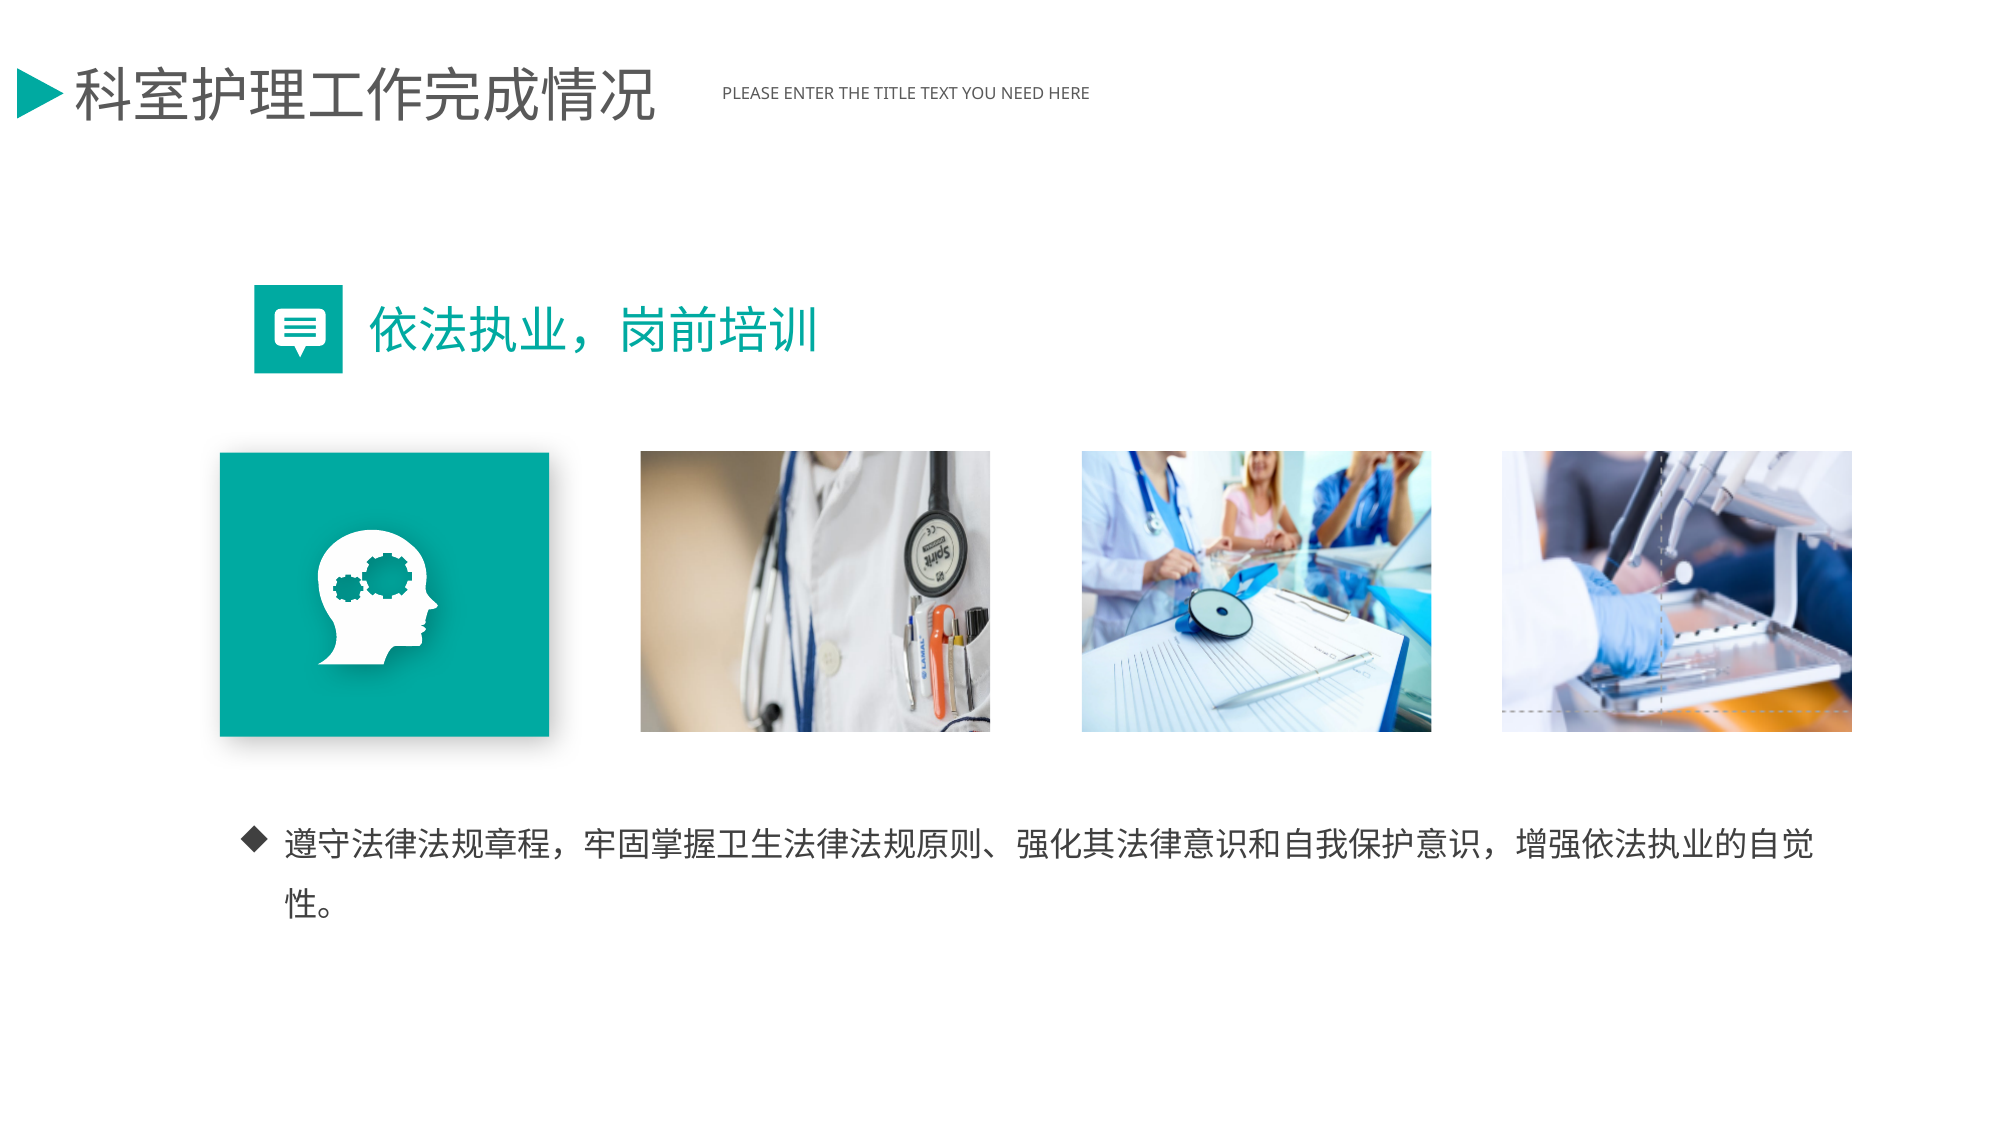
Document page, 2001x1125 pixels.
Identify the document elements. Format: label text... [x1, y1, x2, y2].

text_box 遵守法律法规章程，牢固掌握卫生法律法规原则、强化其法律意识和自我保护意识，增强依法执业的自觉性。 [223, 796, 1836, 991]
text_box [640, 451, 991, 733]
text_box [219, 452, 550, 738]
text_box PLEASE ENTER THE TITLE TEXT YOU NEED HERE [707, 75, 1251, 111]
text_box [254, 285, 343, 374]
text_box [1081, 451, 1433, 733]
text_box [1501, 451, 1853, 733]
text_box 依法执业，岗前培训 [353, 291, 834, 367]
text_box [317, 529, 438, 665]
text_box 科室护理工作完成情况 [74, 58, 1046, 129]
text_box [16, 66, 66, 121]
